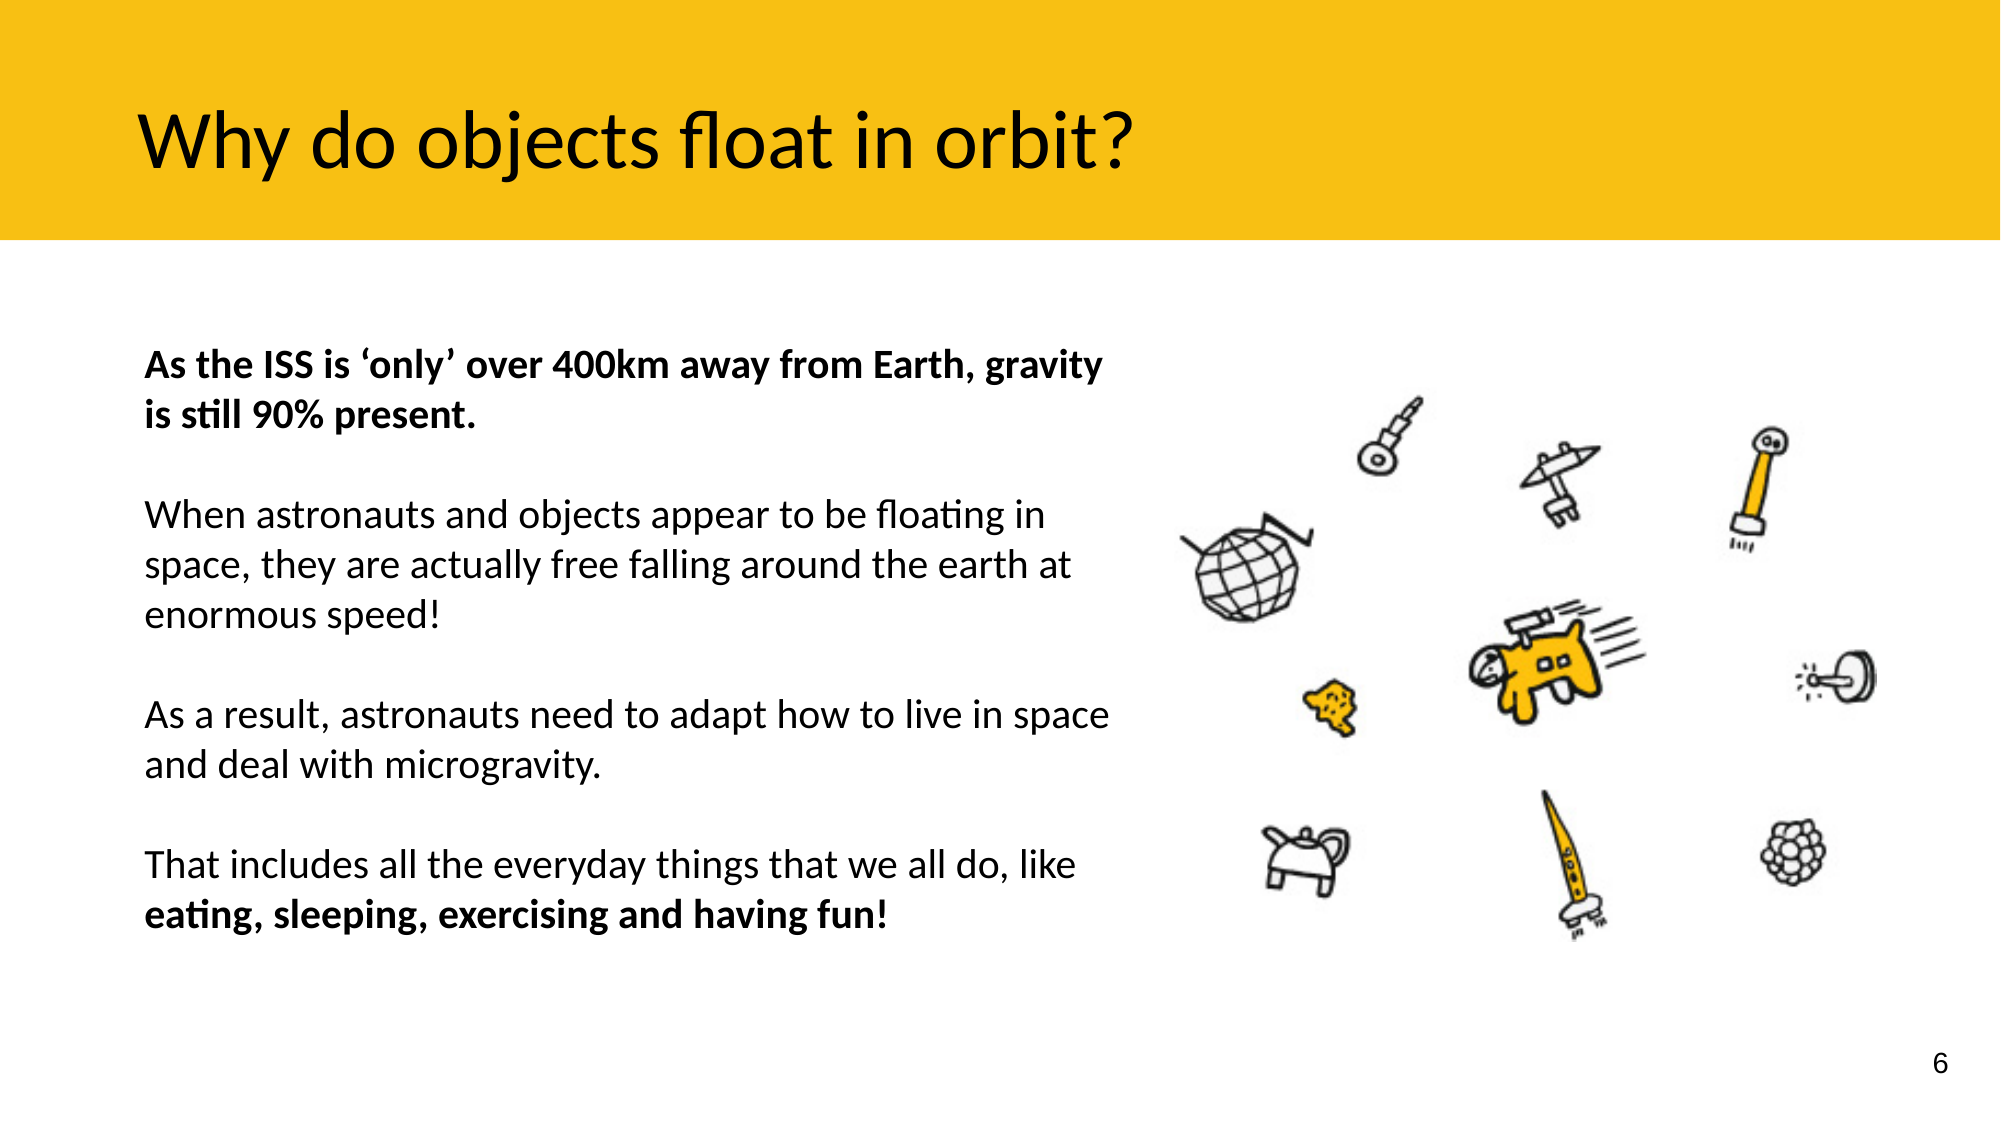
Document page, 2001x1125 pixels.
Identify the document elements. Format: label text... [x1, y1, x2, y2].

picture [1174, 387, 1877, 942]
title Why do objects float in orbit? [122, 60, 1848, 223]
text_box As the ISS is ‘only’ over 400km away from Earth, gravity is still 90% present. When astronauts and objects appear to be floating in space, they are actually free falling around the earth at enormous speed! As a result, astronauts need to adapt how to live in space and deal with microgravity. That includes all the everyday things that we all do, like eating, sleeping, exercising and having fun! [129, 322, 1127, 1025]
text_box 6 [1899, 1029, 1964, 1100]
